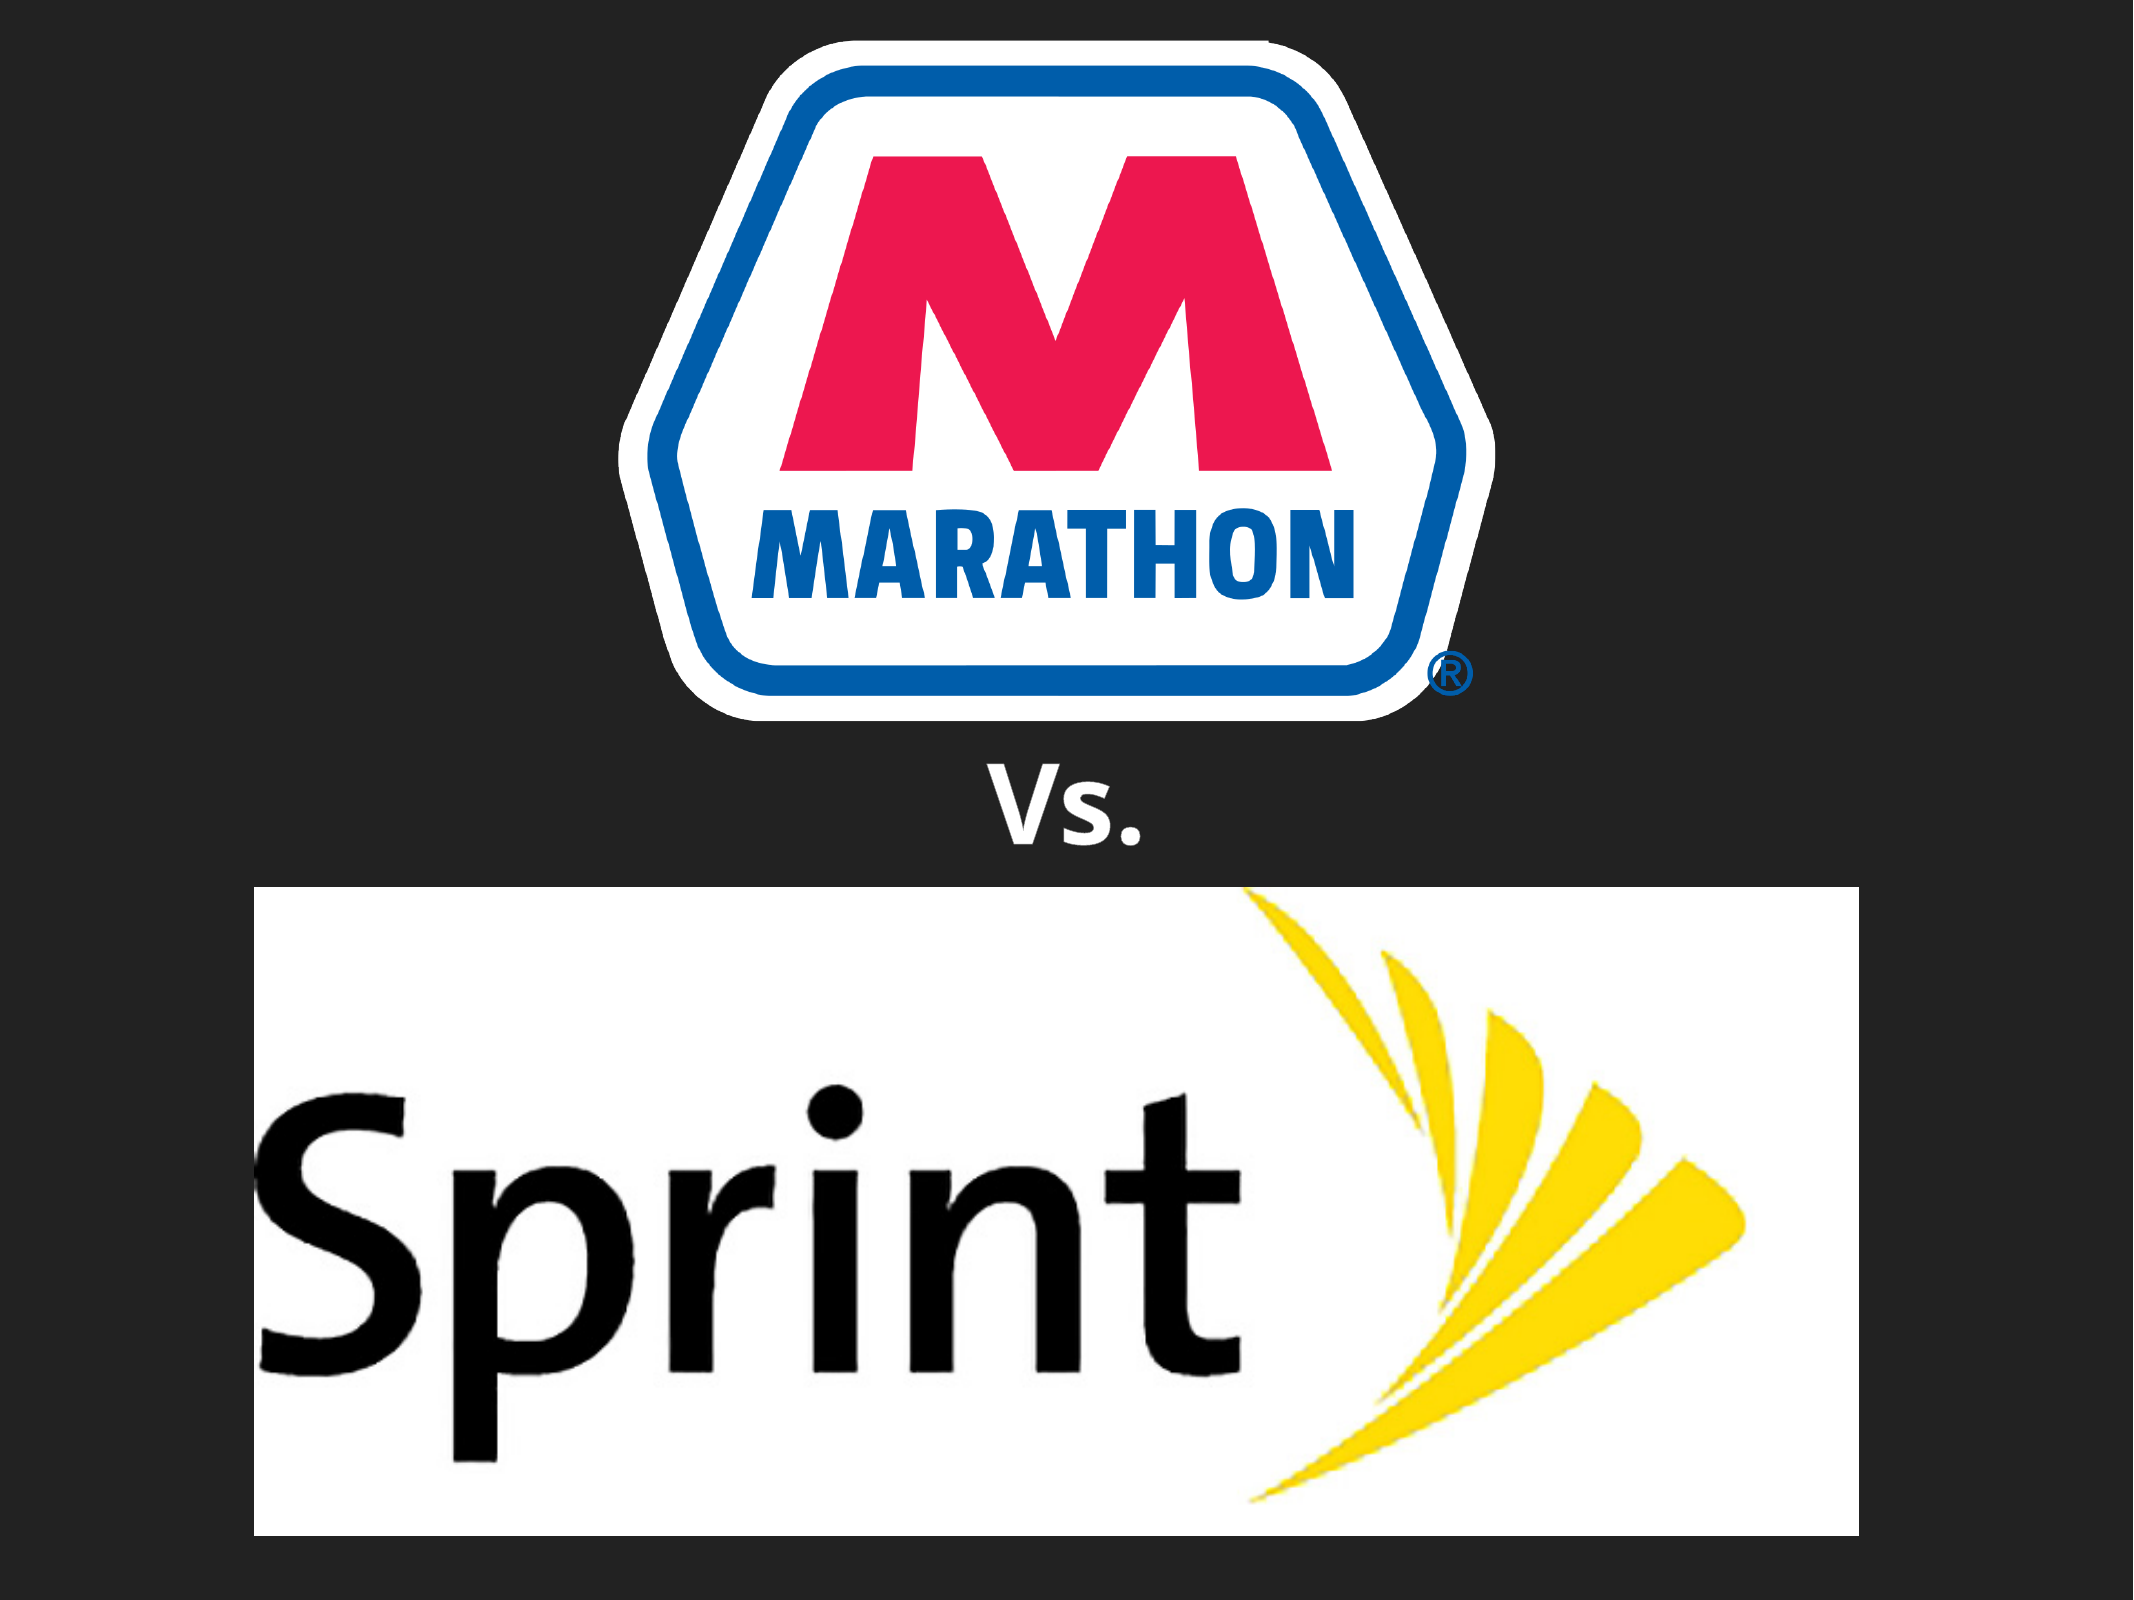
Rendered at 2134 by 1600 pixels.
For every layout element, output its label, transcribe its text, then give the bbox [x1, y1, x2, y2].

picture [253, 887, 1859, 1536]
text_box Vs. [0, 724, 2134, 875]
picture [616, 37, 1499, 724]
